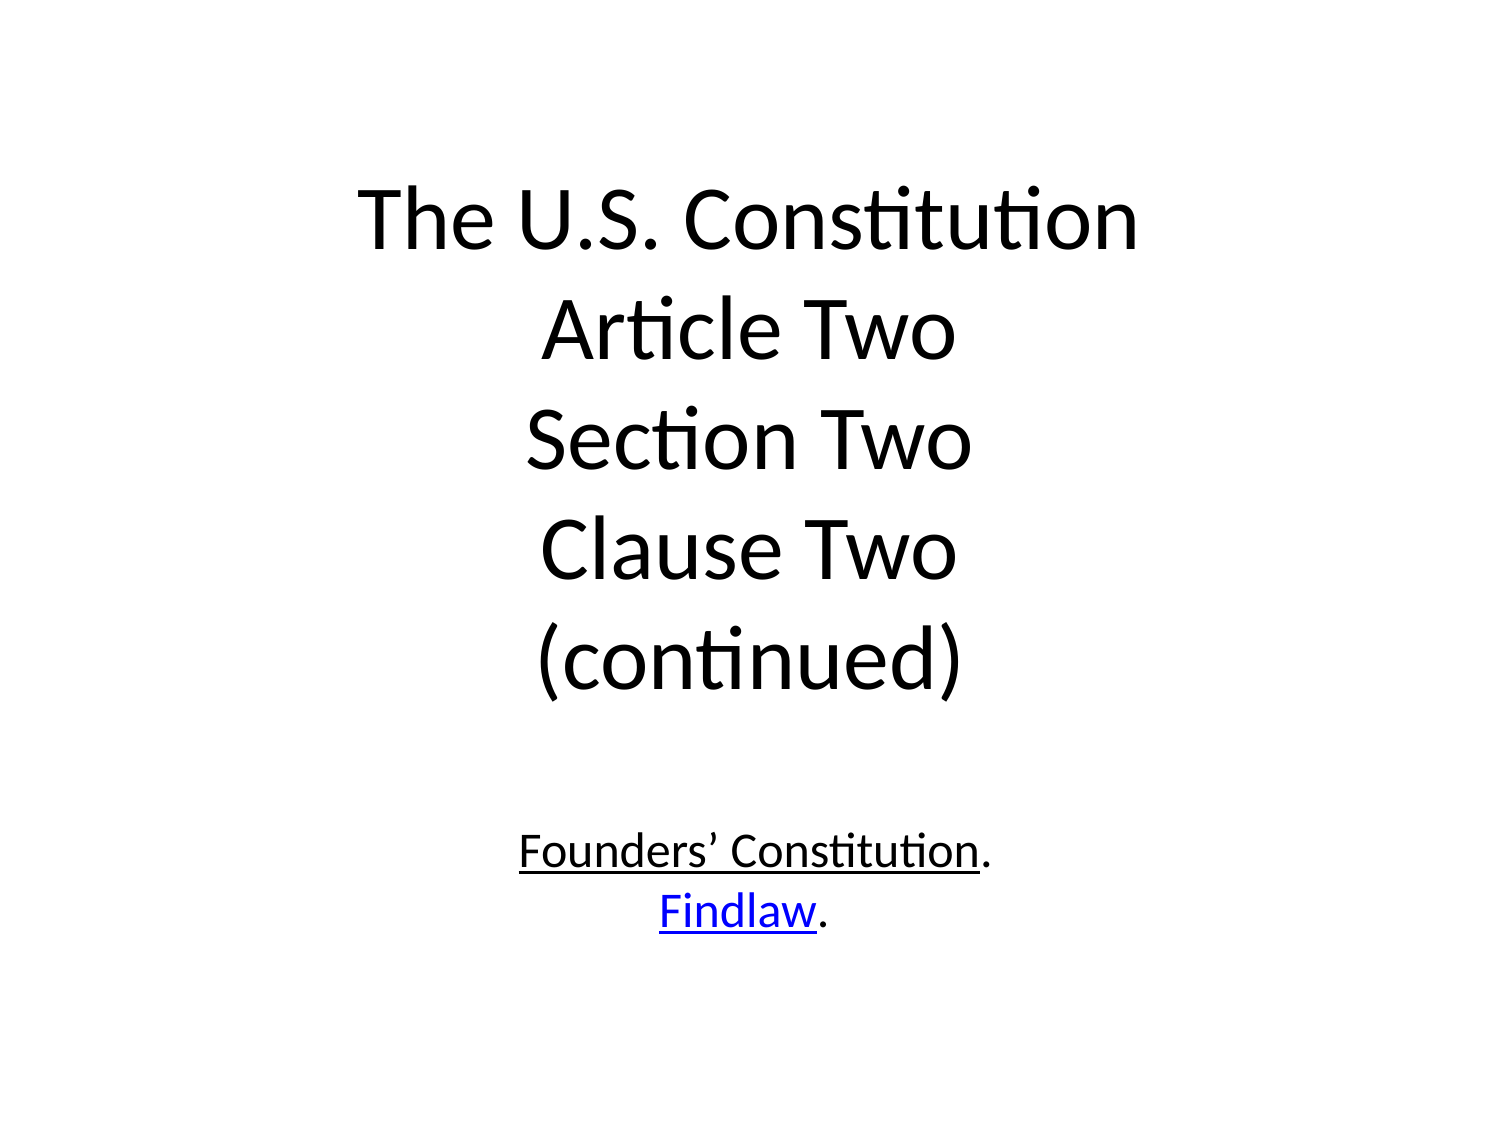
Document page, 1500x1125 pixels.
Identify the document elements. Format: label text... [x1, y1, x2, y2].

title The U.S. Constitution Article Two Section Two Clause Two (continued) Founders’ Constitution. Findlaw. [74, 44, 1426, 1051]
